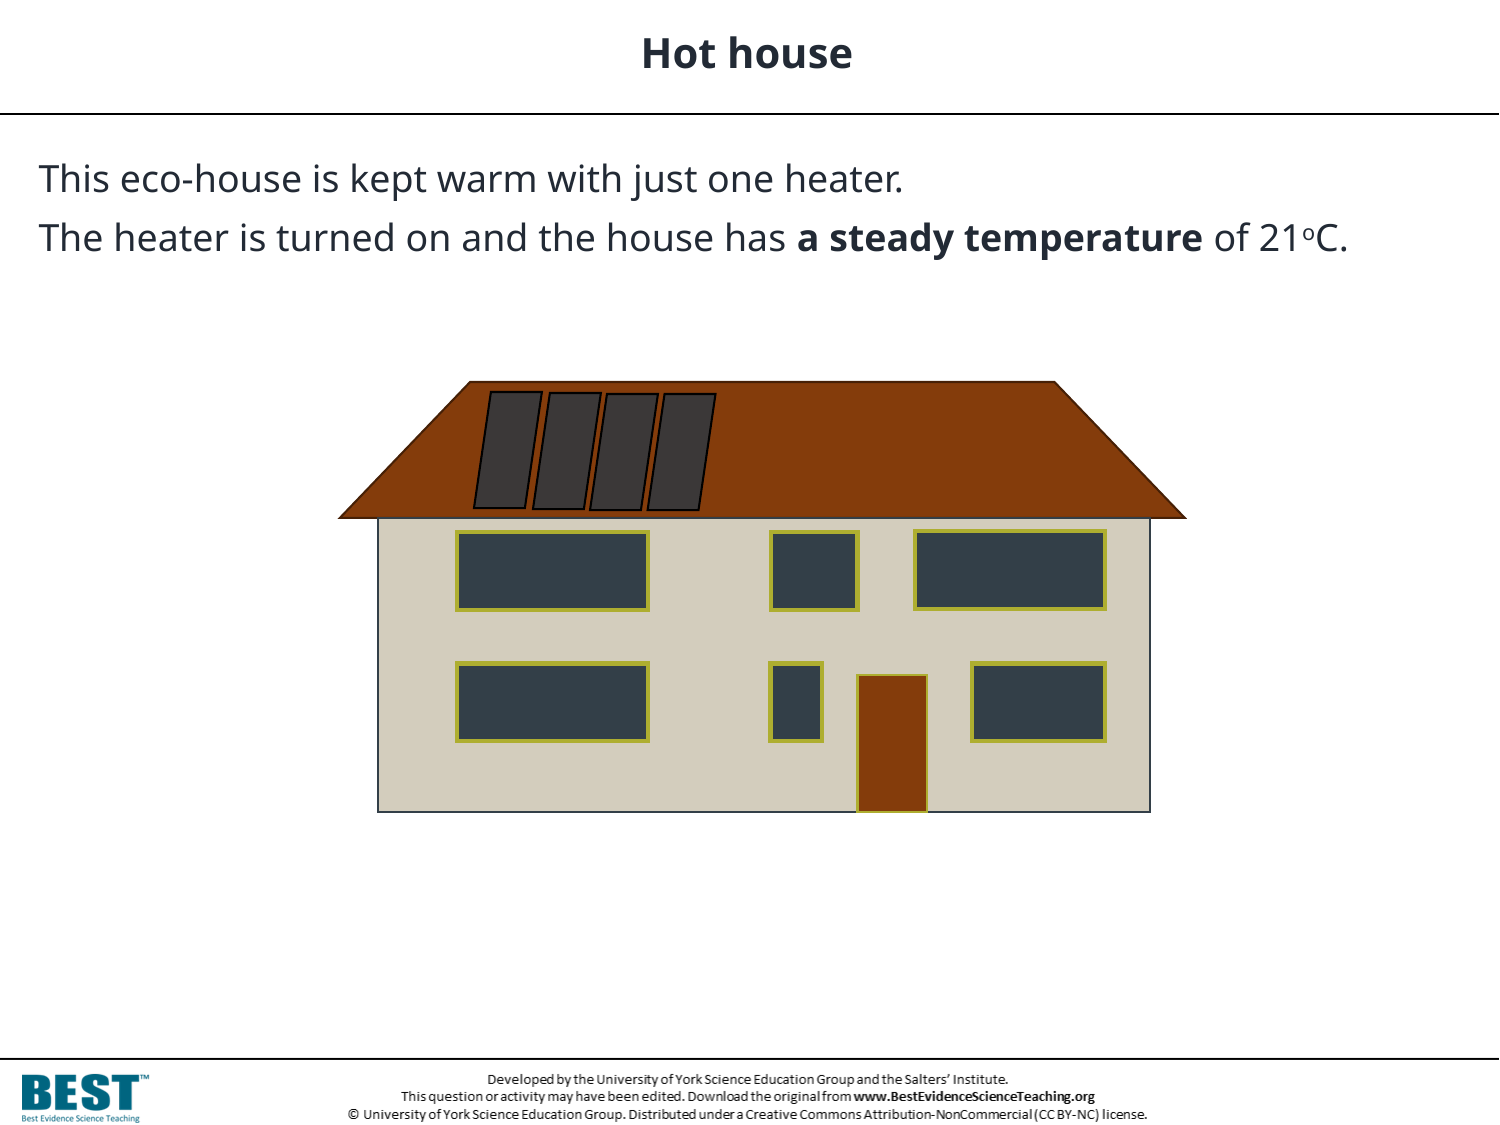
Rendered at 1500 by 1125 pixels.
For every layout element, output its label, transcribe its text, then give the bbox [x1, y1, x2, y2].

text_box Hot house [23, 4, 1471, 99]
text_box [339, 381, 1185, 813]
picture [0, 113, 1500, 1125]
